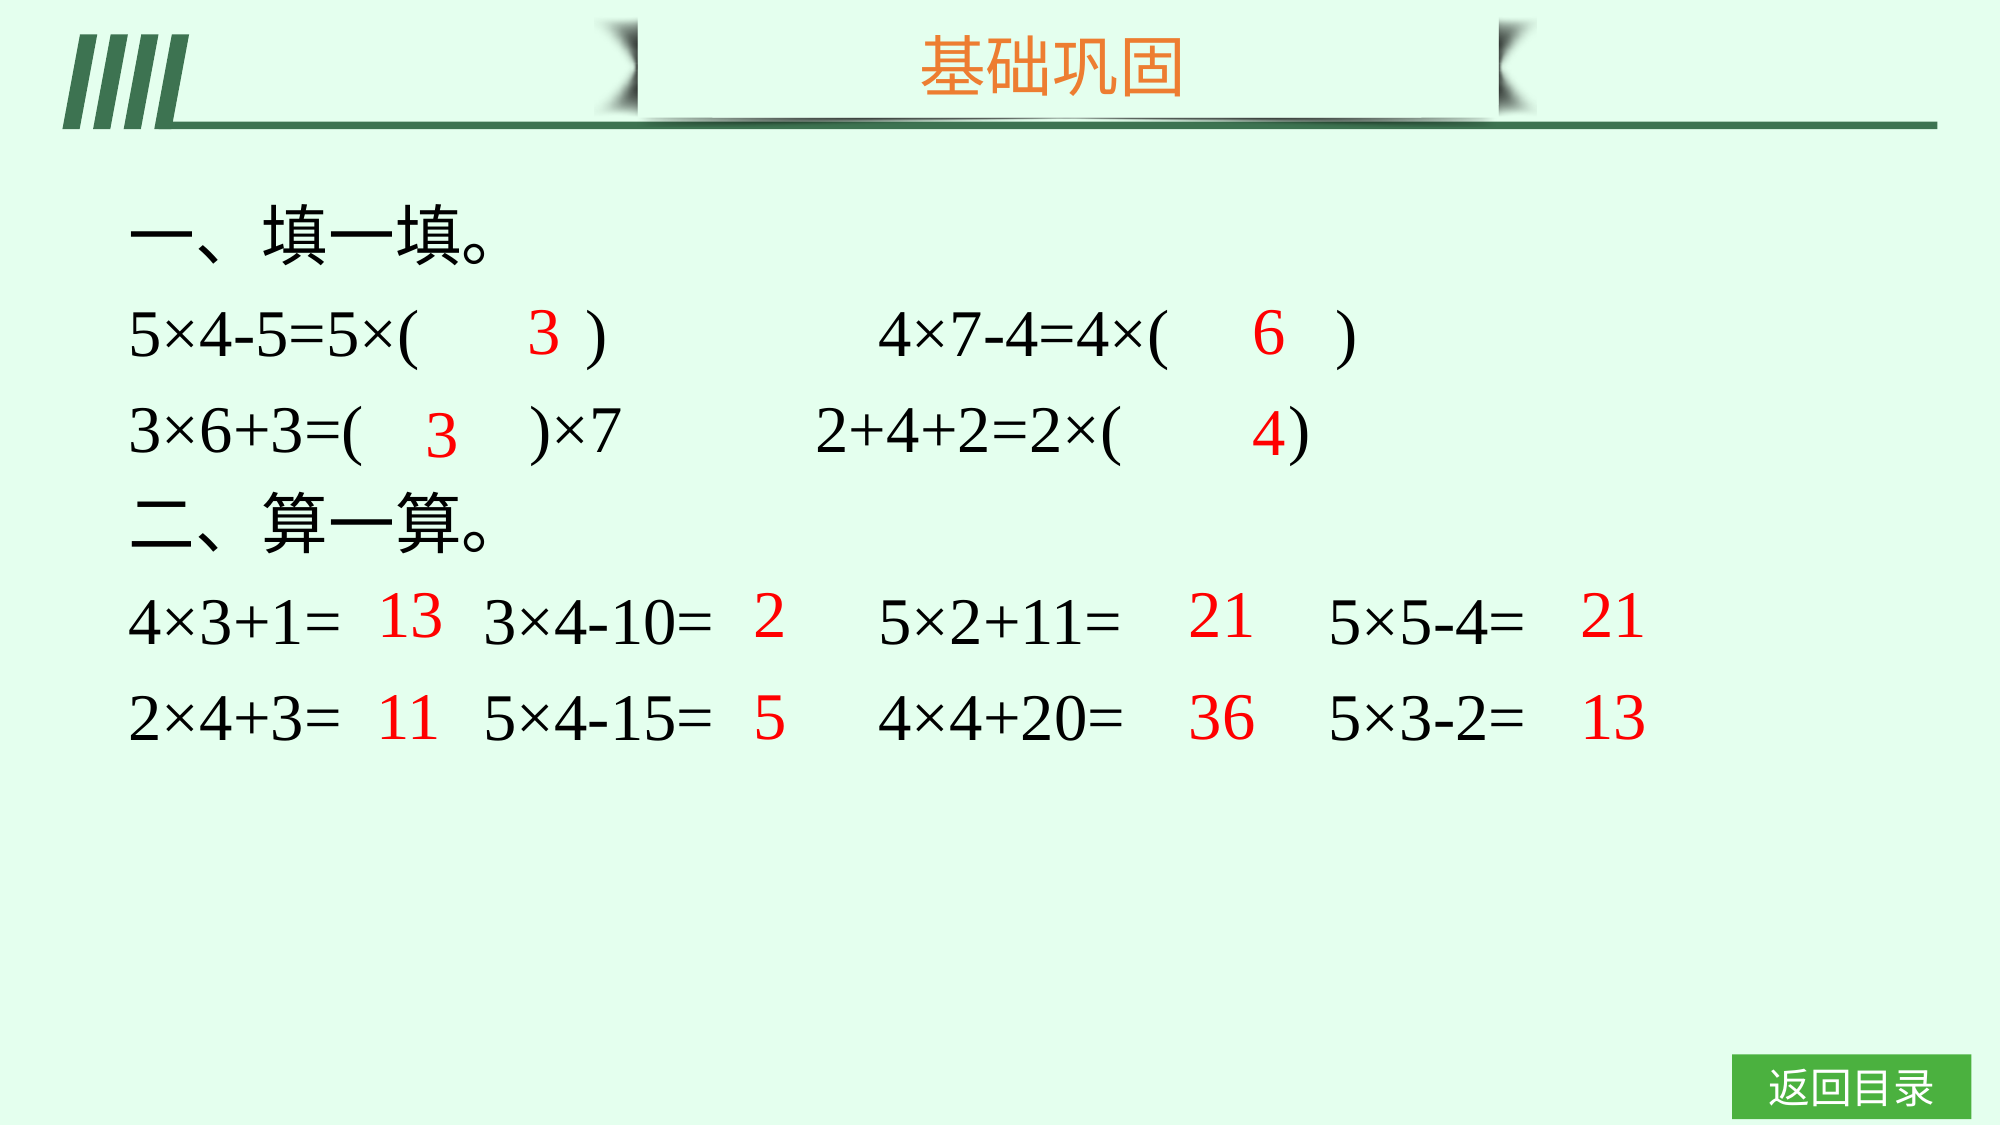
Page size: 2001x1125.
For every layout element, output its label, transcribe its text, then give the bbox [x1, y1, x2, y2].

text_box 21 [1565, 547, 1663, 649]
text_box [62, 34, 1938, 130]
text_box 36 [1174, 649, 1271, 760]
text_box 2 [738, 547, 803, 649]
text_box 5 [738, 649, 803, 760]
text_box 3 [513, 264, 577, 375]
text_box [594, 16, 1537, 127]
text_box 3 [410, 367, 475, 479]
text_box 13 [1565, 649, 1663, 760]
text_box 13 [362, 547, 459, 659]
text_box 一、填一填。 5×4-5=5×( ) 4×7-4=4×( ) 3×6+3=( )×7 2+4+2=2×( ) 二、算一算。 4×3+1= 3×4-10= 5×2+11= 5×5-4= 2×4+3= 5×4-15= 4×4+20= 5×3-2= [113, 170, 1887, 761]
text_box 6 [1238, 264, 1302, 365]
text_box 21 [1174, 547, 1271, 649]
text_box 11 [362, 649, 457, 760]
text_box 4 [1238, 365, 1302, 477]
